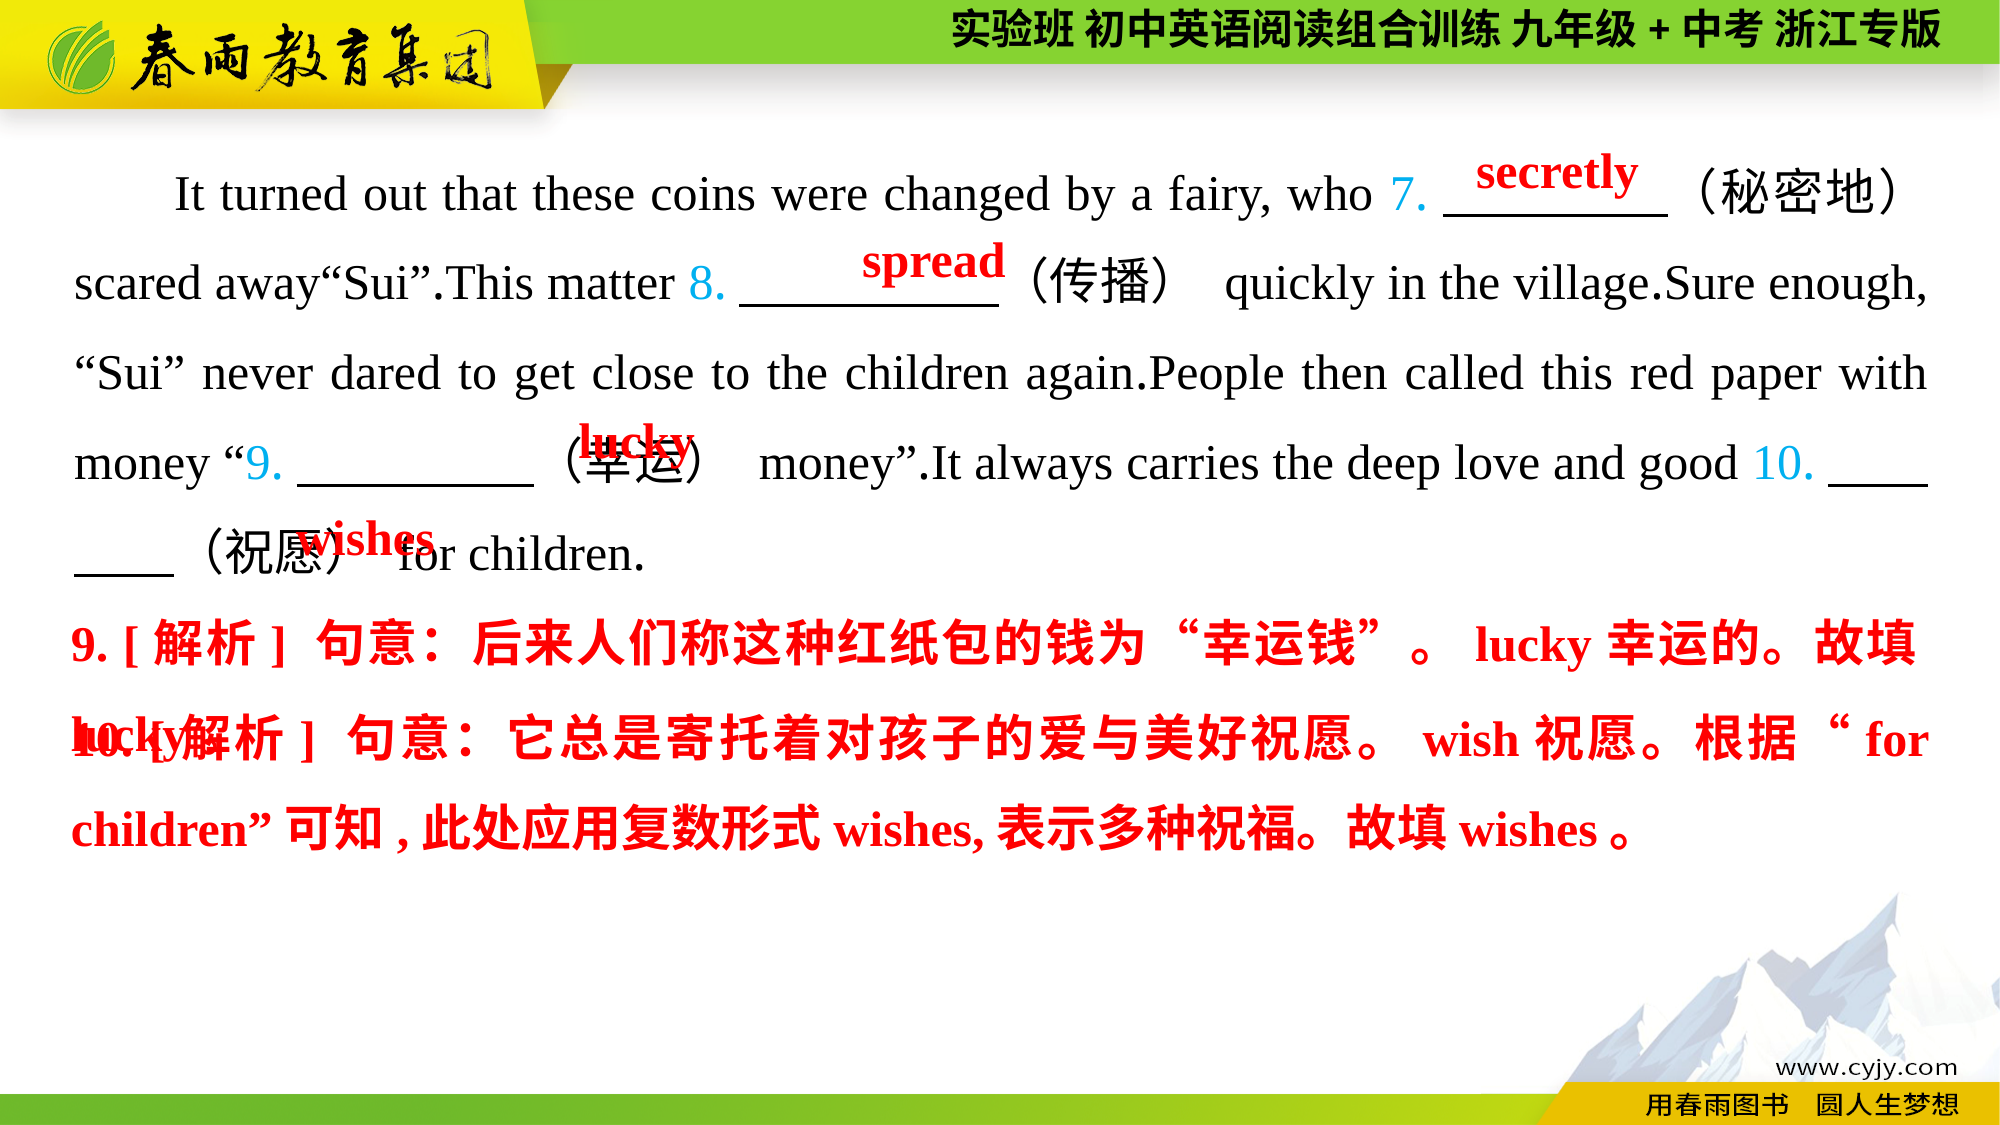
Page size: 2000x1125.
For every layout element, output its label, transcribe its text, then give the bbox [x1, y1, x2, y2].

text_box lucky [563, 400, 711, 476]
picture [0, 0, 2000, 1125]
text_box spread [847, 219, 1021, 295]
text_box secretly [1461, 131, 1655, 207]
list It turned out that these coins were changed by a fairy, who 7. （秘密地） scared away“Sui”.This matter 8. （传播） quickly in the village.Sure enough, “Sui” never dared to get close to the children again.People then called this red paper with money “9. （幸运） money”.It always carries the deep love and good 10. （祝愿） for children. [59, 122, 1944, 574]
text_box 9. [解析] 句意：后来人们称这种红纸包的钱为“幸运钱”。lucky幸运的。故填lucky。 [56, 574, 1944, 668]
text_box 10. [解析] 句意：它总是寄托着对孩子的爱与美好祝愿。wish祝愿。根据“for children”可知,此处应用复数形式wishes,表示多种祝福。故填wishes。 [56, 668, 1944, 864]
text_box wishes [268, 497, 450, 573]
